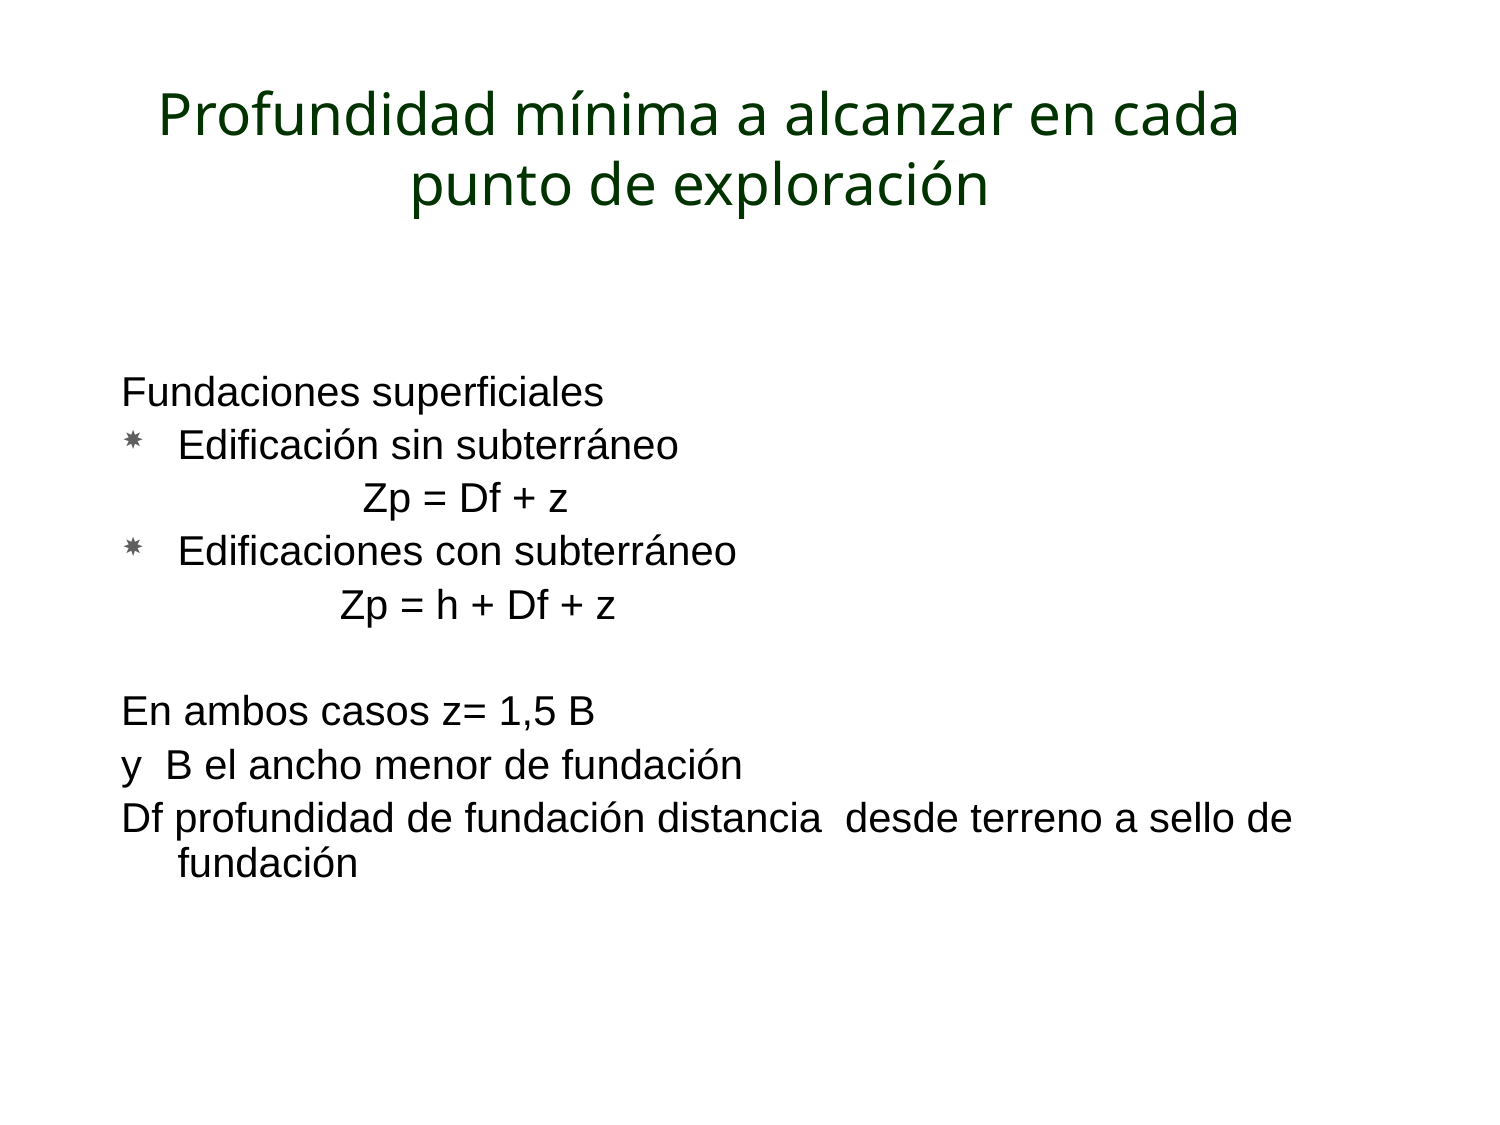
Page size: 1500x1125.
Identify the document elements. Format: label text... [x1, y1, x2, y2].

title Profundidad mínima a alcanzar en cada punto de exploración [87, 69, 1313, 226]
list Fundaciones superficiales Edificación sin subterráneo Zp = Df + z Edificaciones con subterráneo Zp = h + Df + z En ambos casos z= 1,5 B y B el ancho menor de fundación Df profundidad de fundación distancia desde terreno a sello de fundación [105, 362, 1344, 913]
